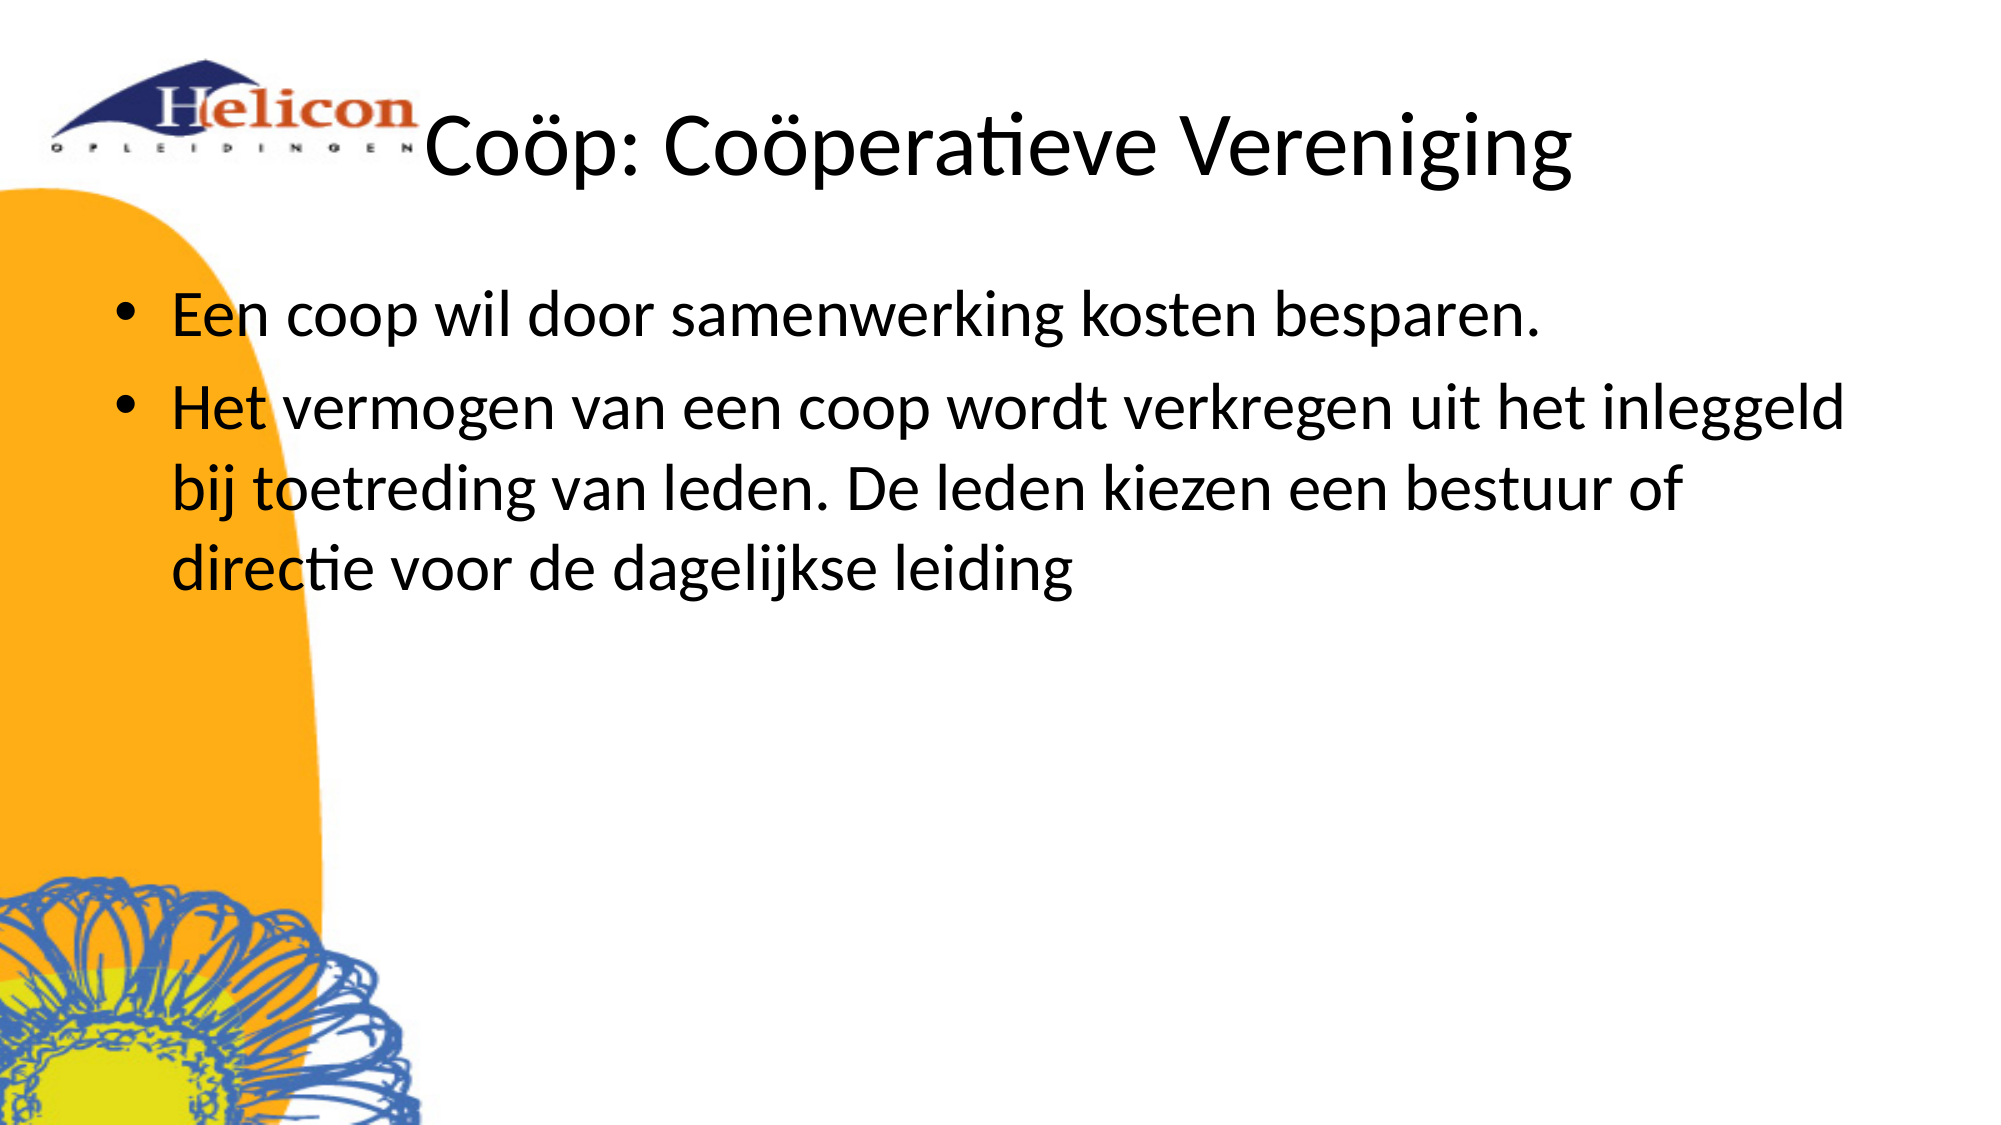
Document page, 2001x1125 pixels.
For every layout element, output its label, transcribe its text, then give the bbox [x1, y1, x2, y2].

title Coöp: Coöperatieve Vereniging [99, 45, 1900, 233]
picture [0, 0, 2001, 1125]
list Een coop wil door samenwerking kosten besparen. Het vermogen van een coop wordt verkregen uit het inleggeld bij toetreding van leden. De leden kiezen een bestuur of directie voor de dagelijkse leiding [99, 262, 1900, 1005]
